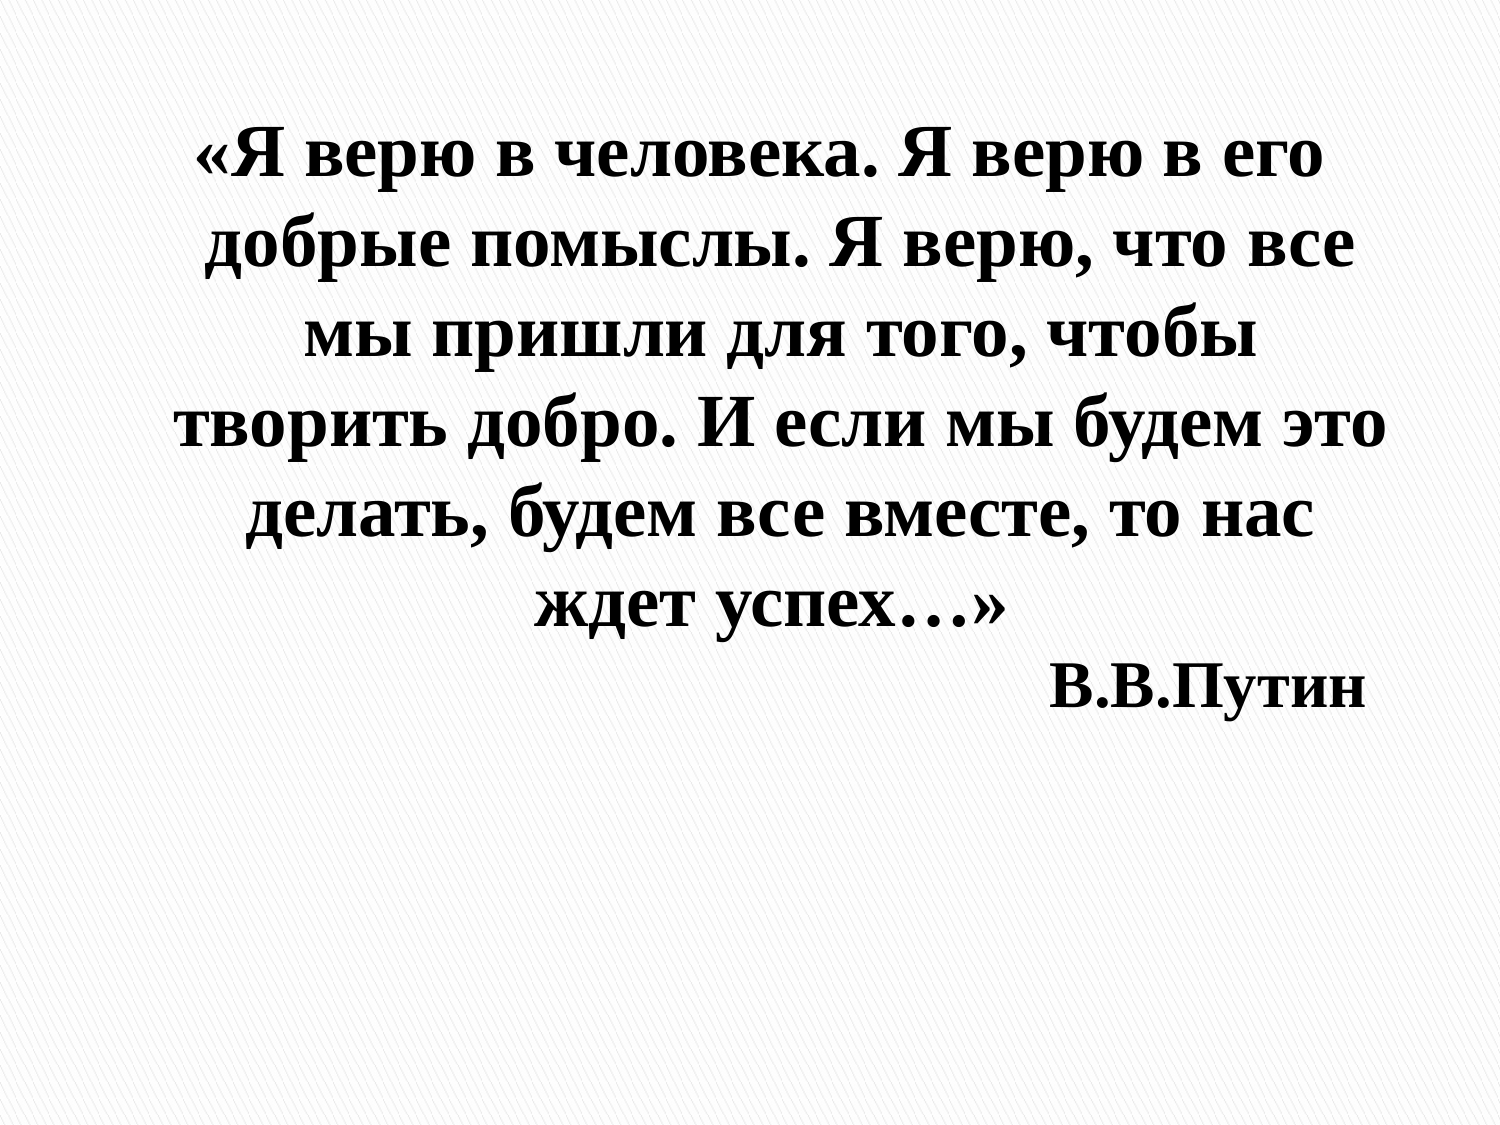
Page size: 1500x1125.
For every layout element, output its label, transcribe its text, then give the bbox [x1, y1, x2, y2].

list «Я верю в человека. Я верю в его добрые помыслы. Я верю, что все мы пришли для того, чтобы творить добро. И если мы будем это делать, будем все вместе, то нас ждет успех…» В.В.Путин [88, 93, 1414, 988]
